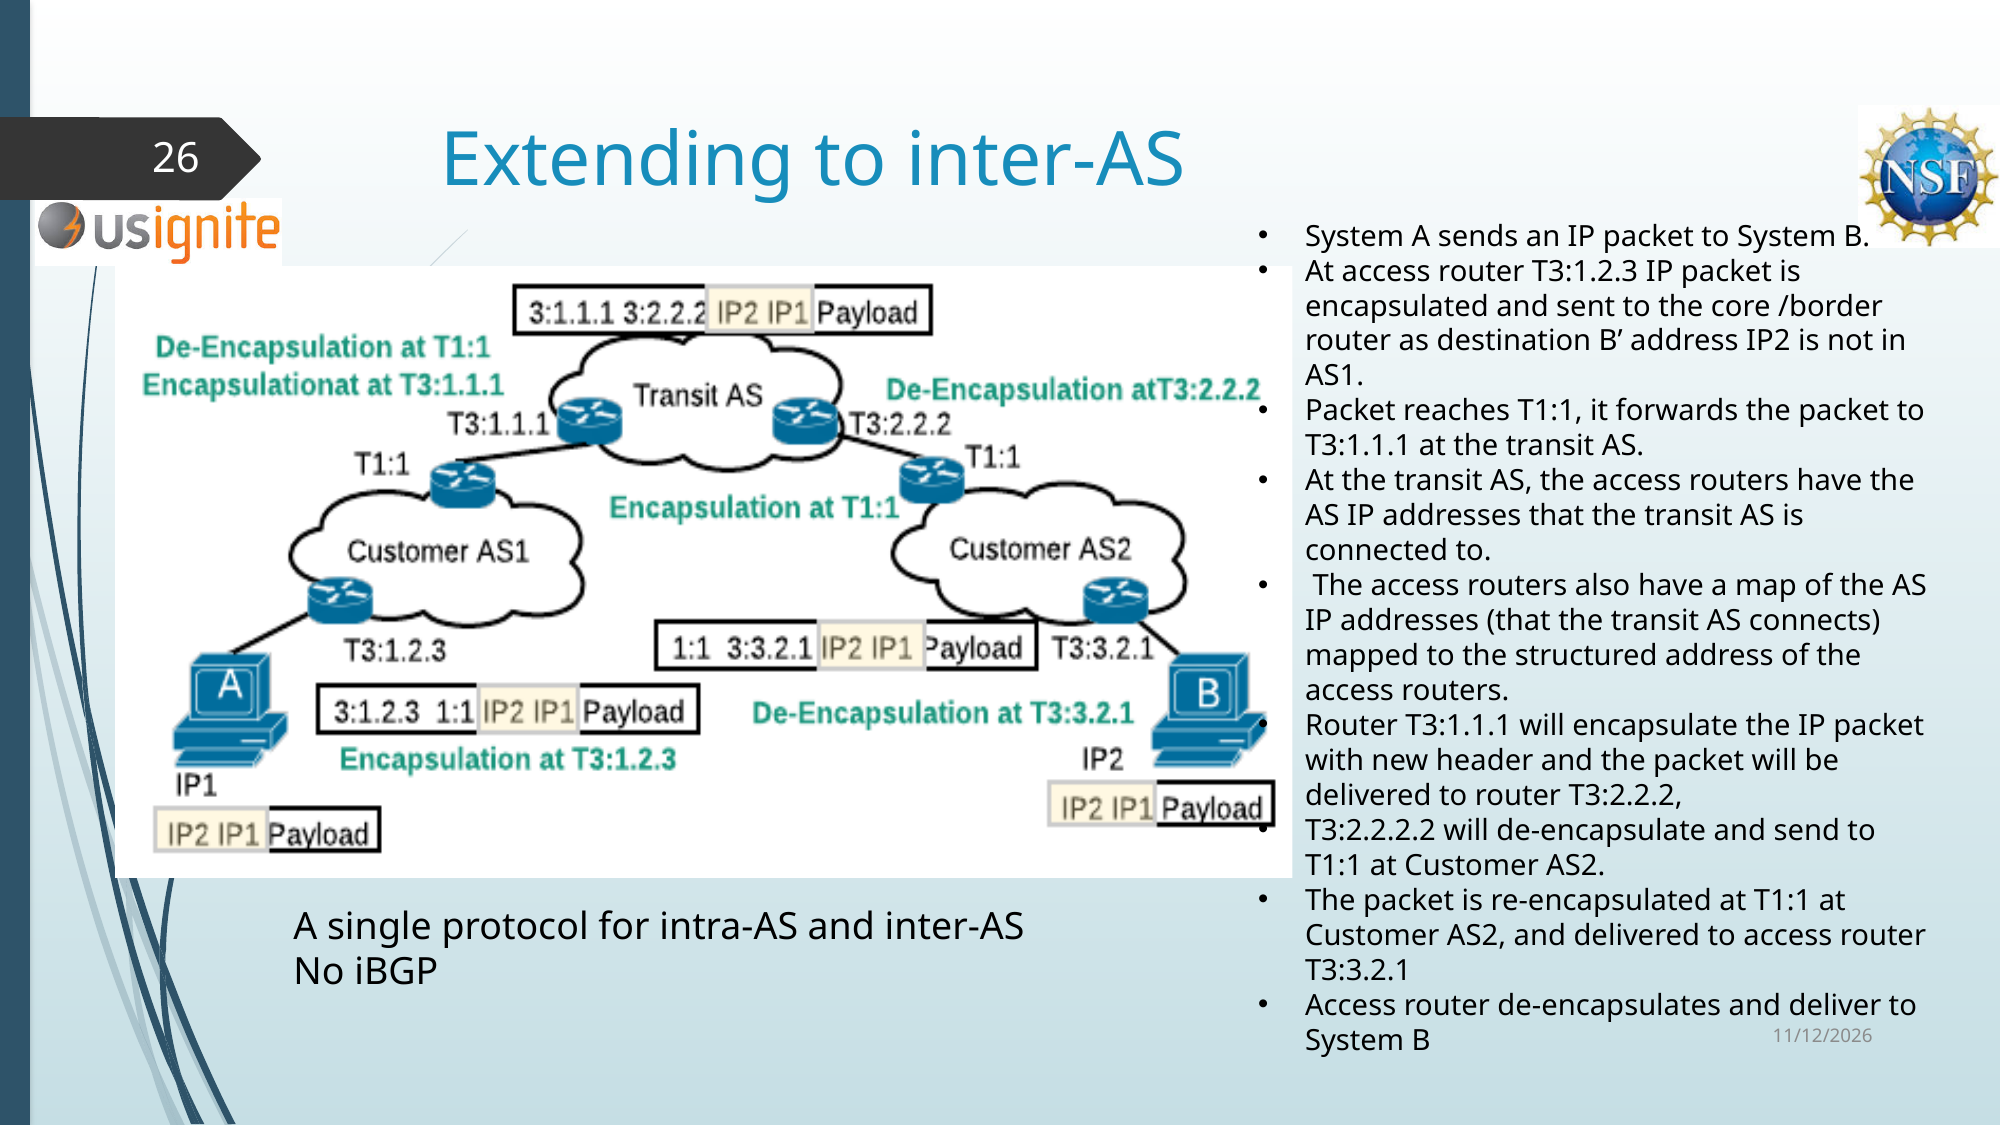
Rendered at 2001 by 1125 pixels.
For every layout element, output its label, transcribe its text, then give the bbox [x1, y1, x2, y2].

slide_number 26 [87, 129, 216, 190]
text_box System A sends an IP packet to System B. At access router T3:1.2.3 IP packet is encapsulated and sent to the core /border router as destination B’ address IP2 is not in AS1. Packet reaches T1:1, it forwards the packet to T3:1.1.1 at the transit AS. At the transit AS, the access routers have the AS IP addresses that the transit AS is connected to. The access routers also have a map of the AS IP addresses (that the transit AS connects) mapped to the structured address of the access routers. Router T3:1.1.1 will encapsulate the IP packet with new header and the packet will be delivered to router T3:2.2.2, T3:2.2.2.2 will de-encapsulate and send to T1:1 at Customer AS2. The packet is re-encapsulated at T1:1 at Customer AS2, and delivered to access router T3:3.2.1 Access router de-encapsulates and deliver to System B [1243, 209, 1952, 1064]
title Extending to inter-AS [425, 102, 1888, 243]
picture [35, 198, 282, 266]
picture [1888, 105, 2000, 248]
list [114, 266, 1293, 878]
text_box A single protocol for intra-AS and inter-AS No iBGP [278, 894, 1130, 1000]
